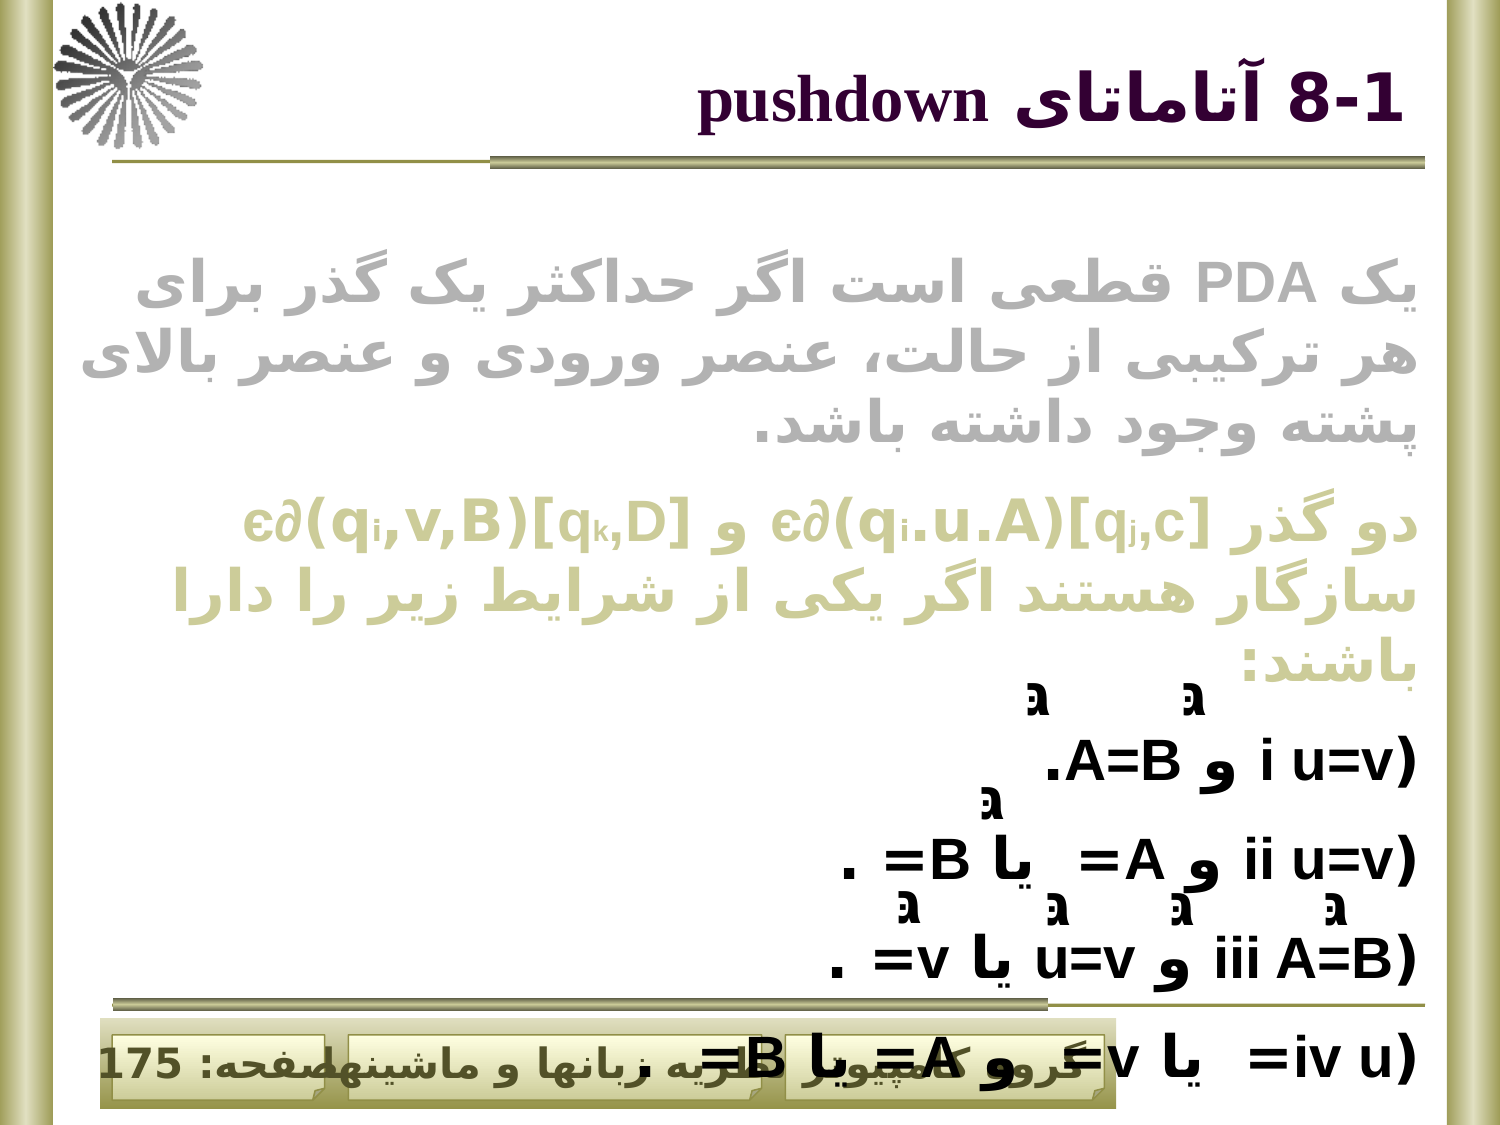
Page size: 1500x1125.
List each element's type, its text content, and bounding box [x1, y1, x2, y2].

title 8-1 آتاماتای pushdown [147, 42, 1423, 147]
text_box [41, 235, 1436, 988]
